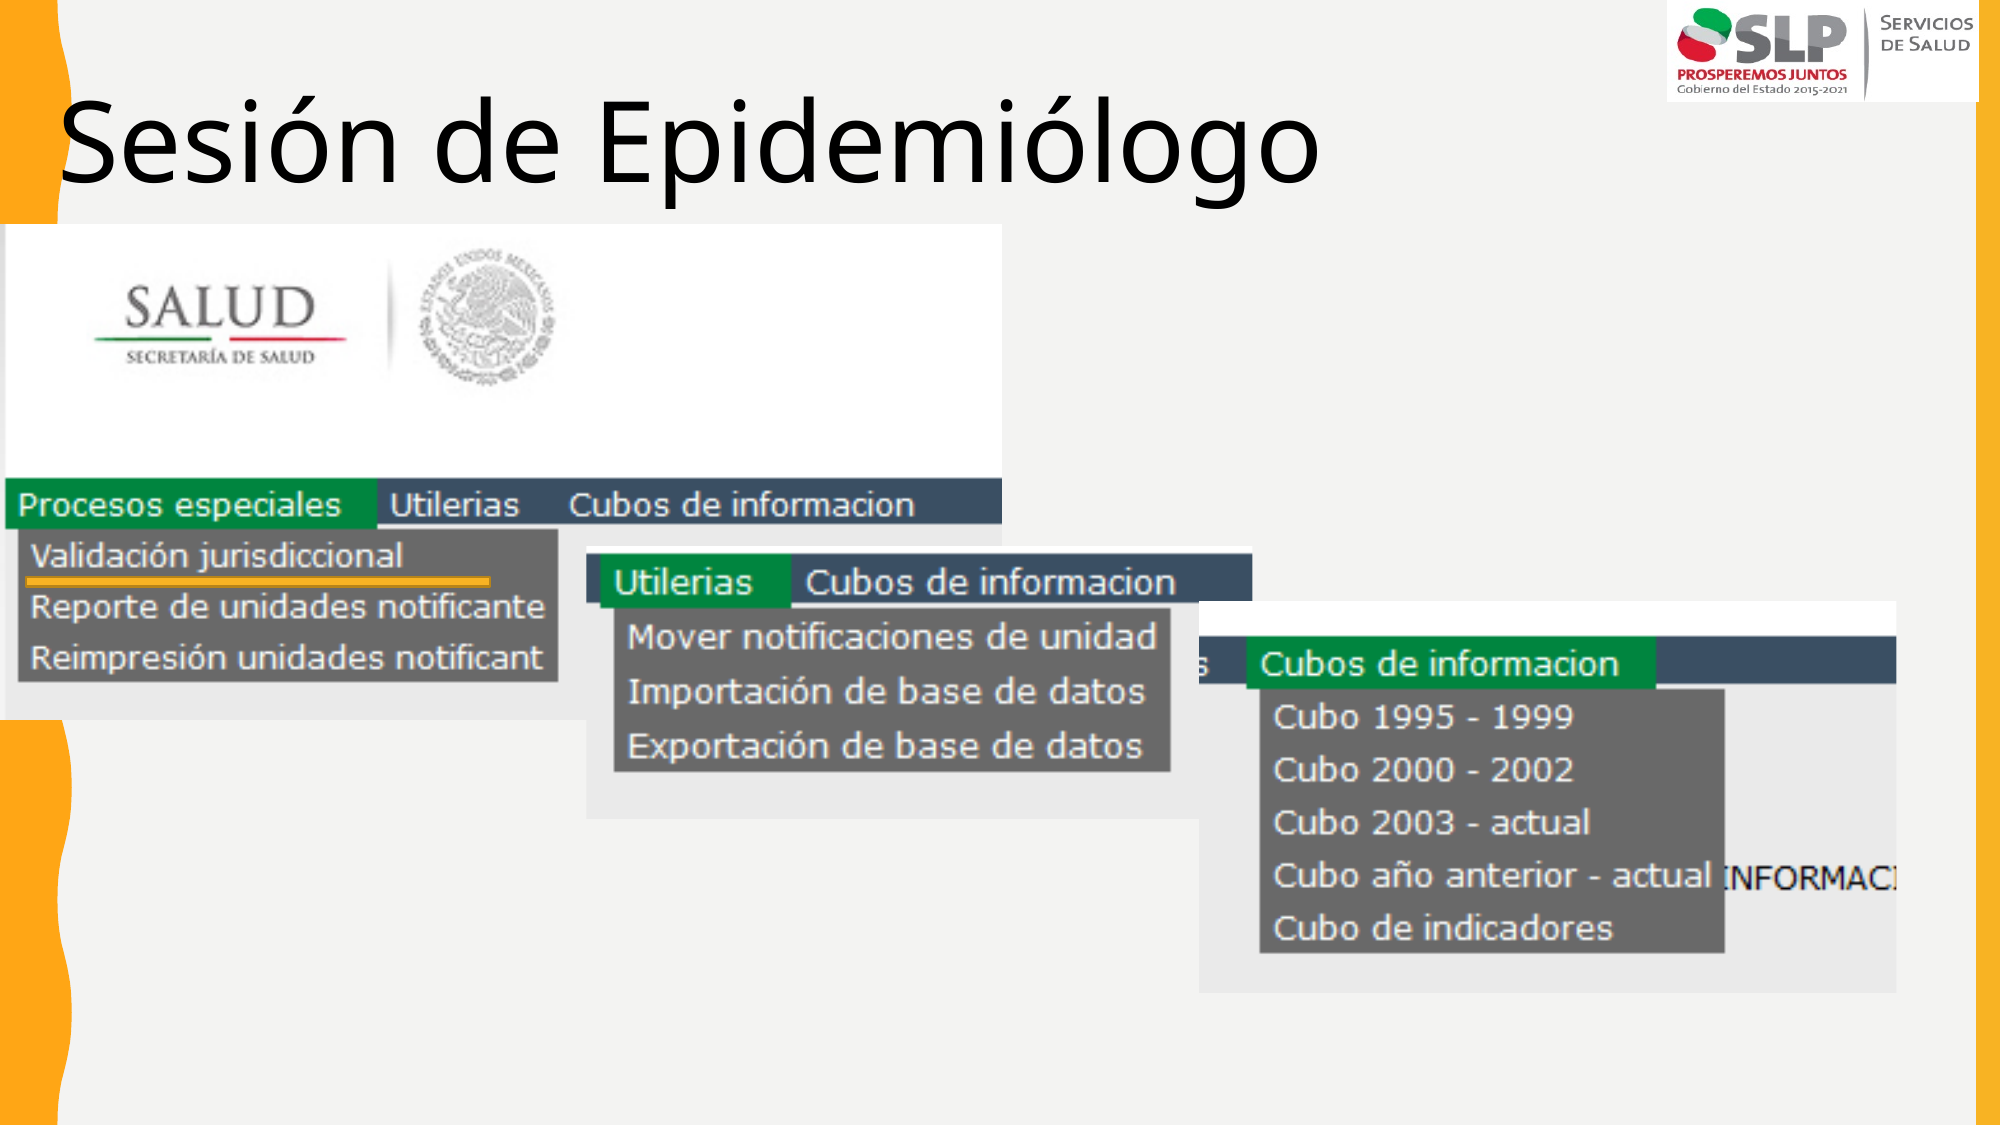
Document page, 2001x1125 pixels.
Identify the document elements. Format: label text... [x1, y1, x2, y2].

picture [0, 224, 1897, 993]
text_box Sesión de Epidemiólogo [42, 62, 1340, 213]
picture [1667, 0, 1979, 102]
